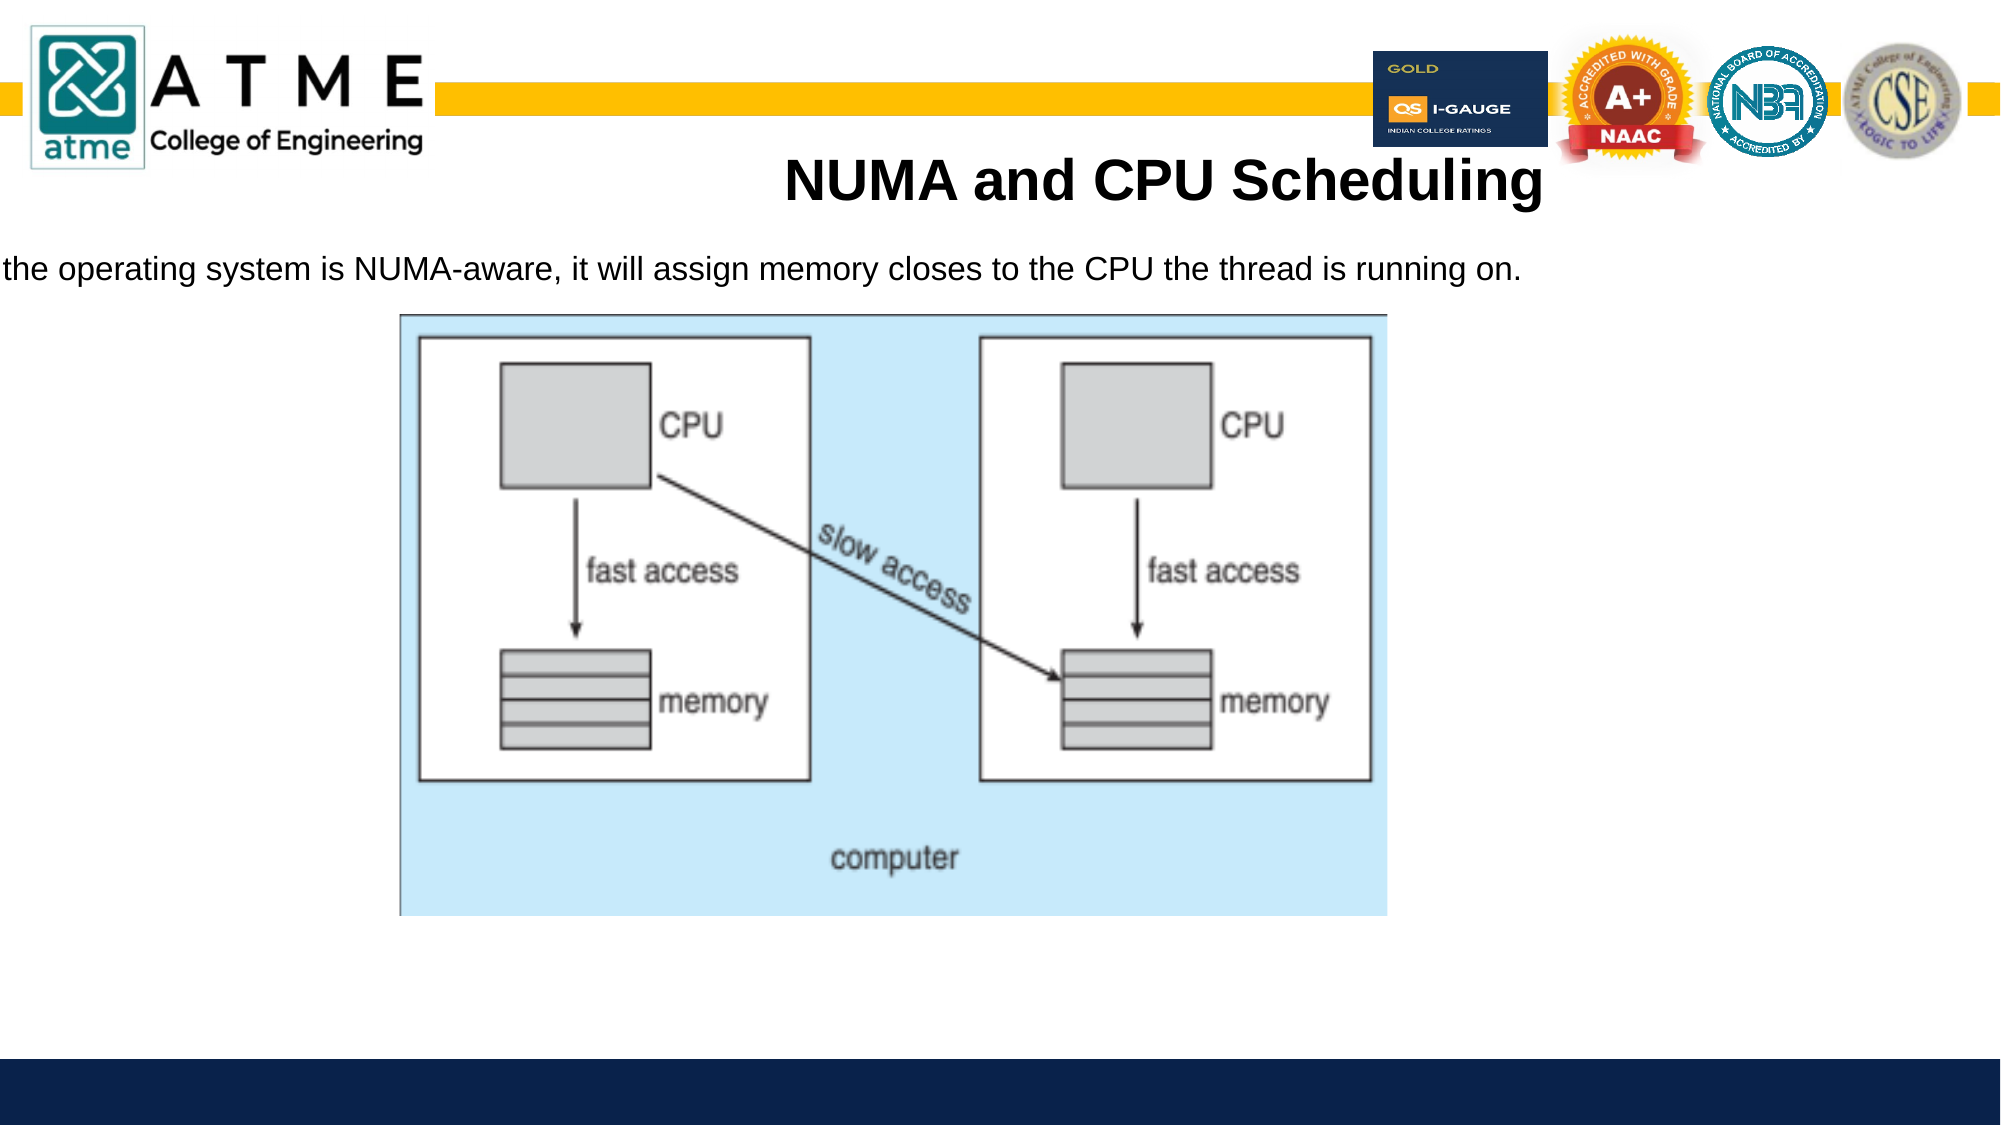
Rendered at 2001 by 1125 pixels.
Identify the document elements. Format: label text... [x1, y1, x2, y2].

text_box If the operating system is NUMA-aware, it will assign memory closes to the CPU the thread is running on. [0, 239, 1540, 295]
picture [0, 1059, 2001, 1125]
picture [399, 314, 1388, 916]
picture [1840, 26, 1968, 176]
text_box NUMA and CPU Scheduling [769, 135, 1561, 220]
picture [1373, 20, 1828, 180]
picture [22, 15, 435, 178]
